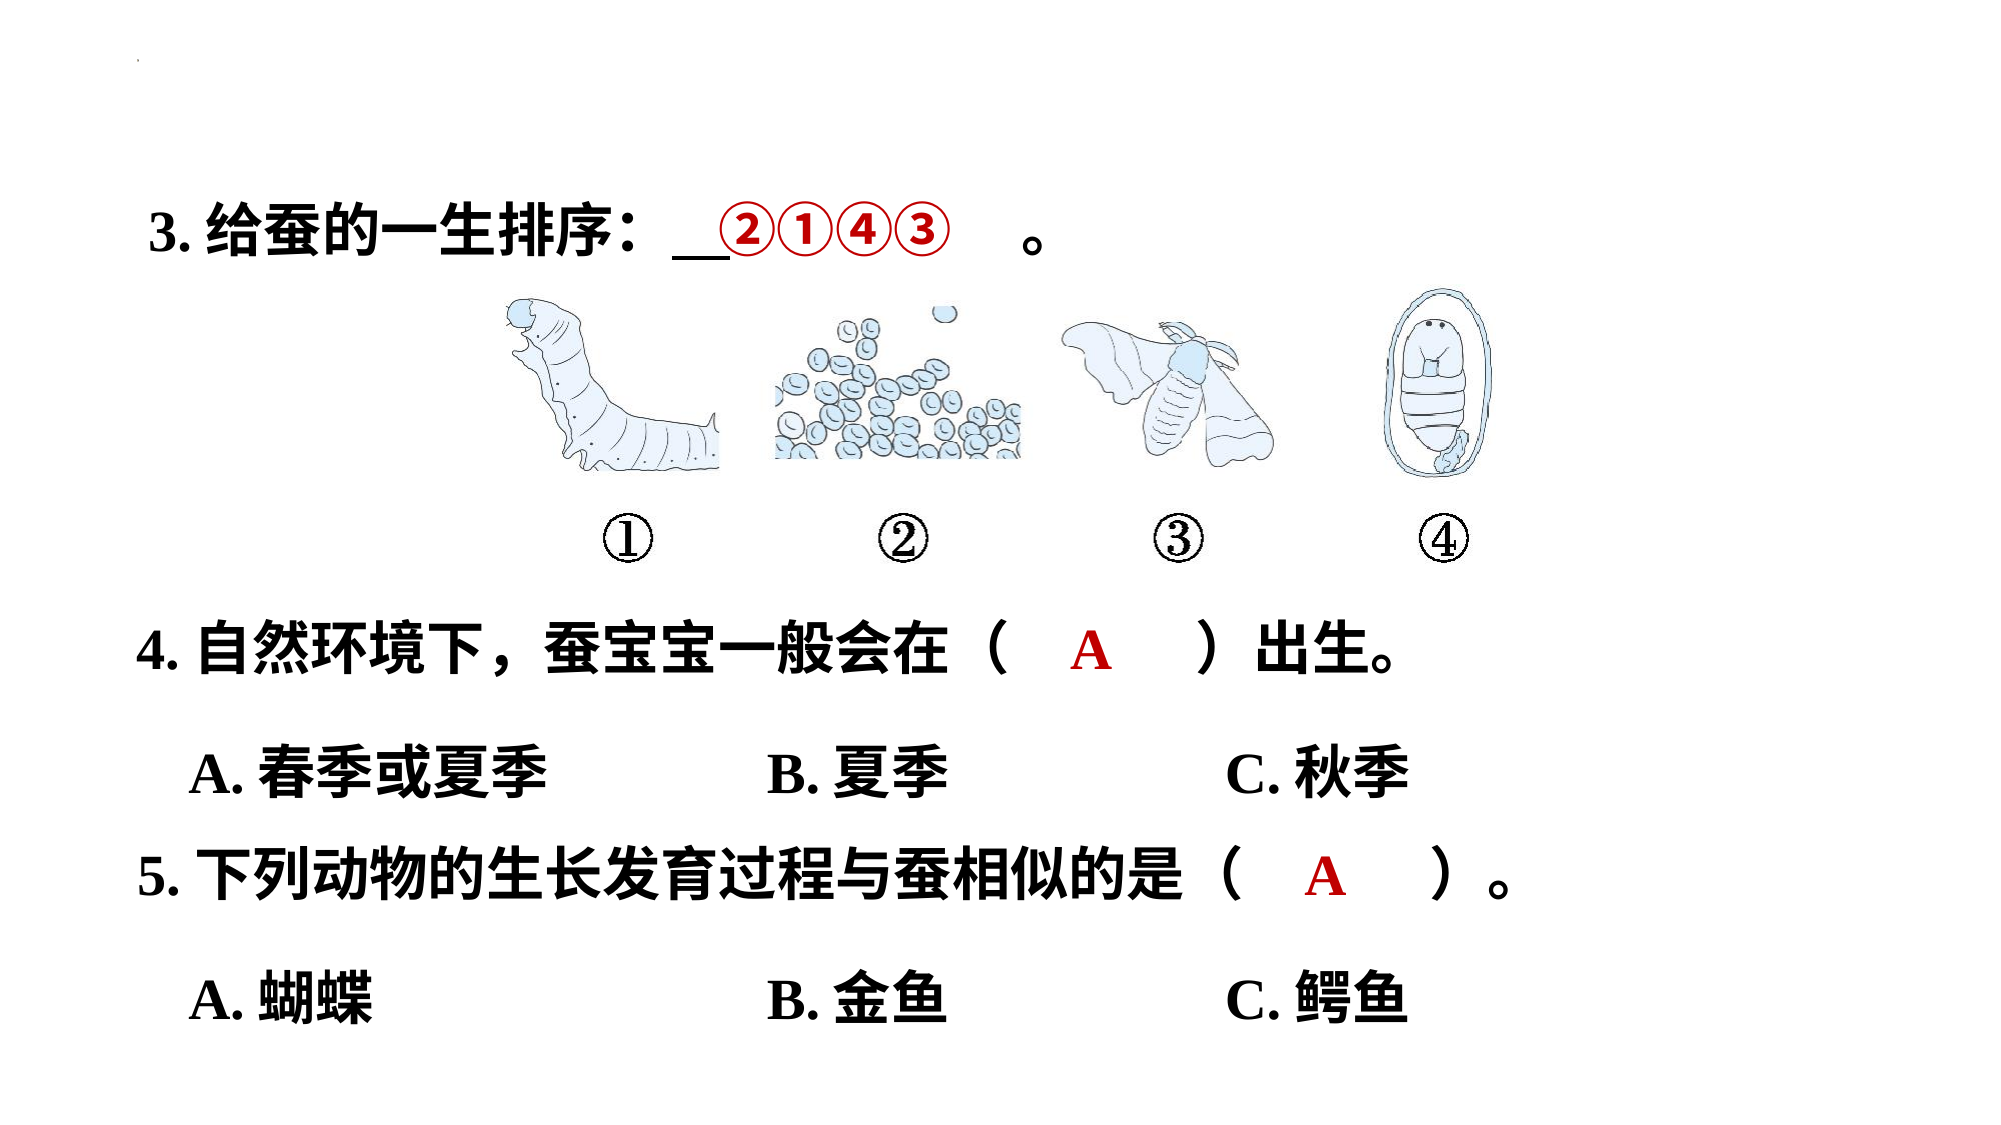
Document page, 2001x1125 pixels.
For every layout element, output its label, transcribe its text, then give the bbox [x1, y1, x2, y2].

text_box ②①④③ [703, 150, 1027, 258]
table_header C.鳄鱼 [1225, 910, 1683, 1015]
table_header B.金鱼 [767, 910, 1225, 1015]
text_box 4.自然环境下，蚕宝宝一般会在（ A ）出生。 [136, 576, 1429, 682]
table_header B.夏季 [767, 684, 1225, 789]
text_box A [1055, 569, 1127, 676]
table_header A.春季或夏季 [188, 684, 767, 789]
table_header C.秋季 [1225, 684, 1683, 789]
text_box 5.下列动物的生长发育过程与蚕相似的是（ A ）。 [137, 802, 1547, 908]
text_box A [1289, 794, 1362, 902]
picture [504, 284, 1496, 569]
text_box 3.给蚕的一生排序： ②①④③ ⁠。 [148, 158, 1094, 264]
table_header A.蝴蝶 [188, 910, 767, 1015]
